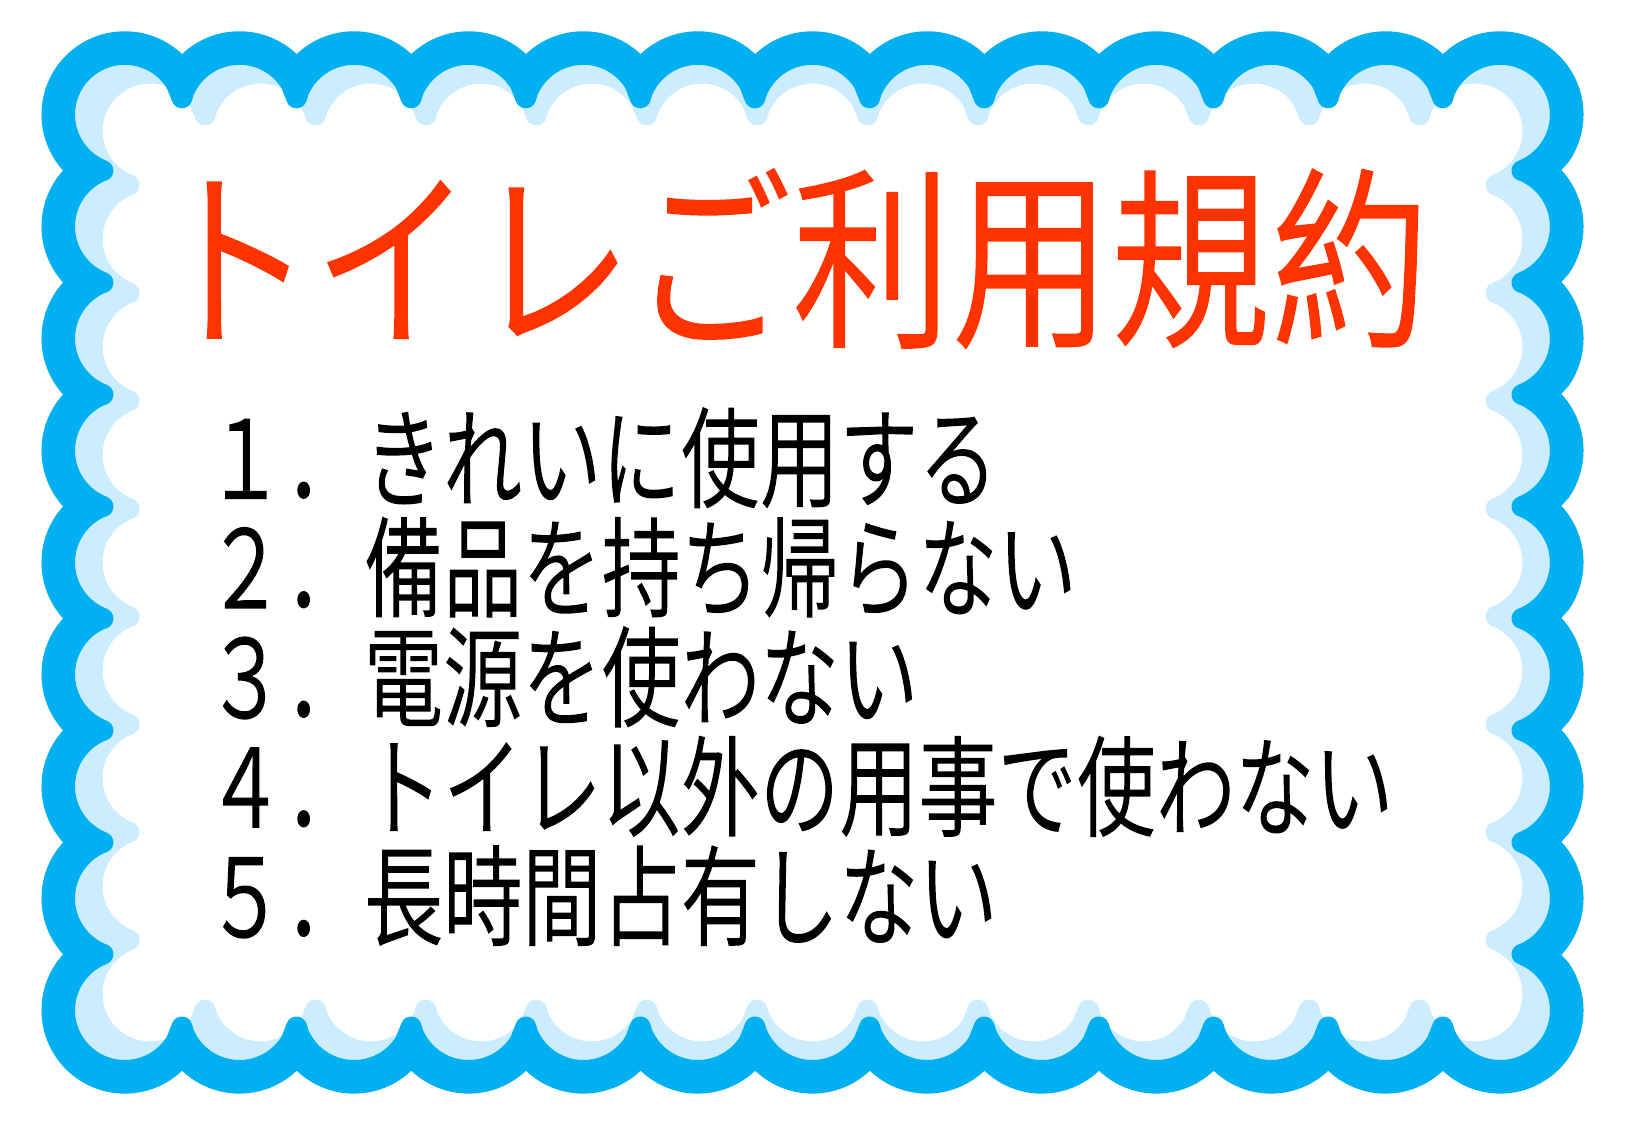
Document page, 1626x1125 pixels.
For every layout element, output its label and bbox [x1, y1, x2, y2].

text_box [301, 1007, 404, 1067]
text_box [414, 58, 520, 118]
text_box [1221, 58, 1323, 118]
text_box [1103, 58, 1210, 118]
text_box [414, 1007, 520, 1067]
text_box [1103, 1007, 1210, 1067]
text_box [77, 59, 169, 1066]
text_box [49, 39, 1576, 1086]
text_box [1339, 1007, 1437, 1066]
text_box [301, 58, 404, 118]
text_box [187, 1007, 286, 1066]
text_box [527, 1007, 1098, 1067]
text_box [527, 58, 1098, 118]
text_box [1456, 59, 1548, 1066]
text_box [1339, 59, 1437, 118]
text_box [1221, 1007, 1323, 1067]
text_box [187, 59, 286, 118]
